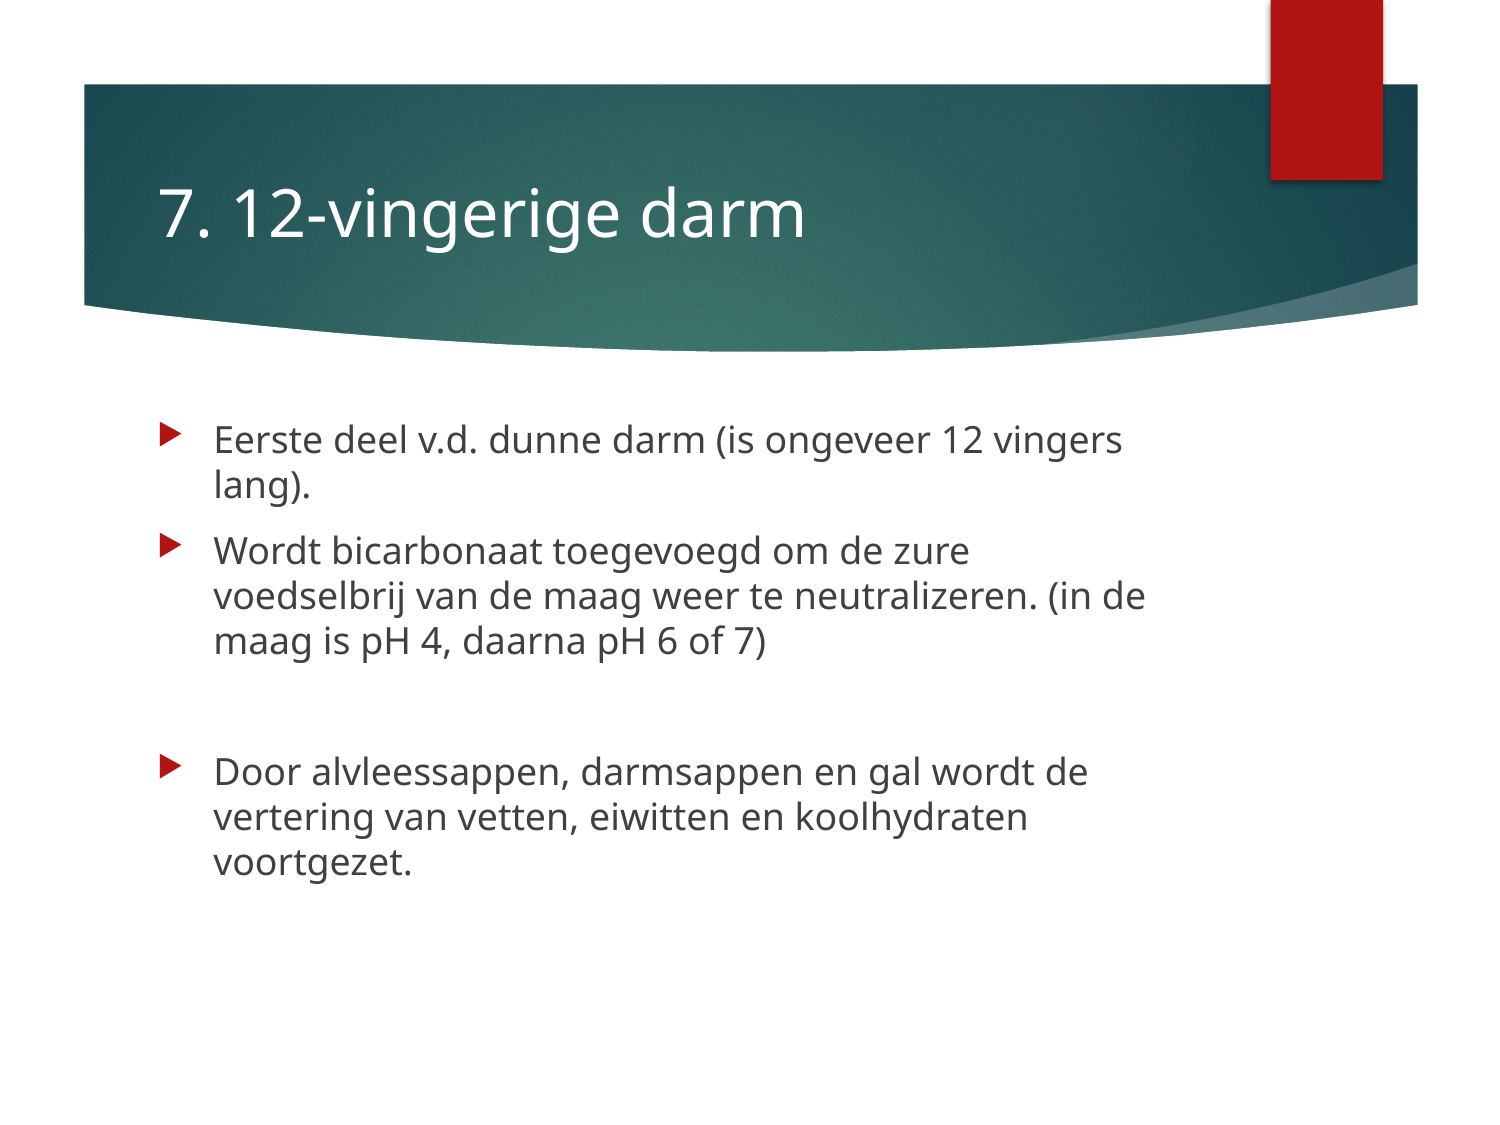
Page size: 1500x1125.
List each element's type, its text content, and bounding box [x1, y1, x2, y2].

list Eerste deel v.d. dunne darm (is ongeveer 12 vingers lang). Wordt bicarbonaat toegevoegd om de zure voedselbrij van de maag weer te neutralizeren. (in de maag is pH 4, daarna pH 6 of 7) Door alvleessappen, darmsappen en gal wordt de vertering van vetten, eiwitten en koolhydraten voortgezet. [142, 408, 1183, 988]
title 7. 12-vingerige darm [142, 152, 1183, 269]
